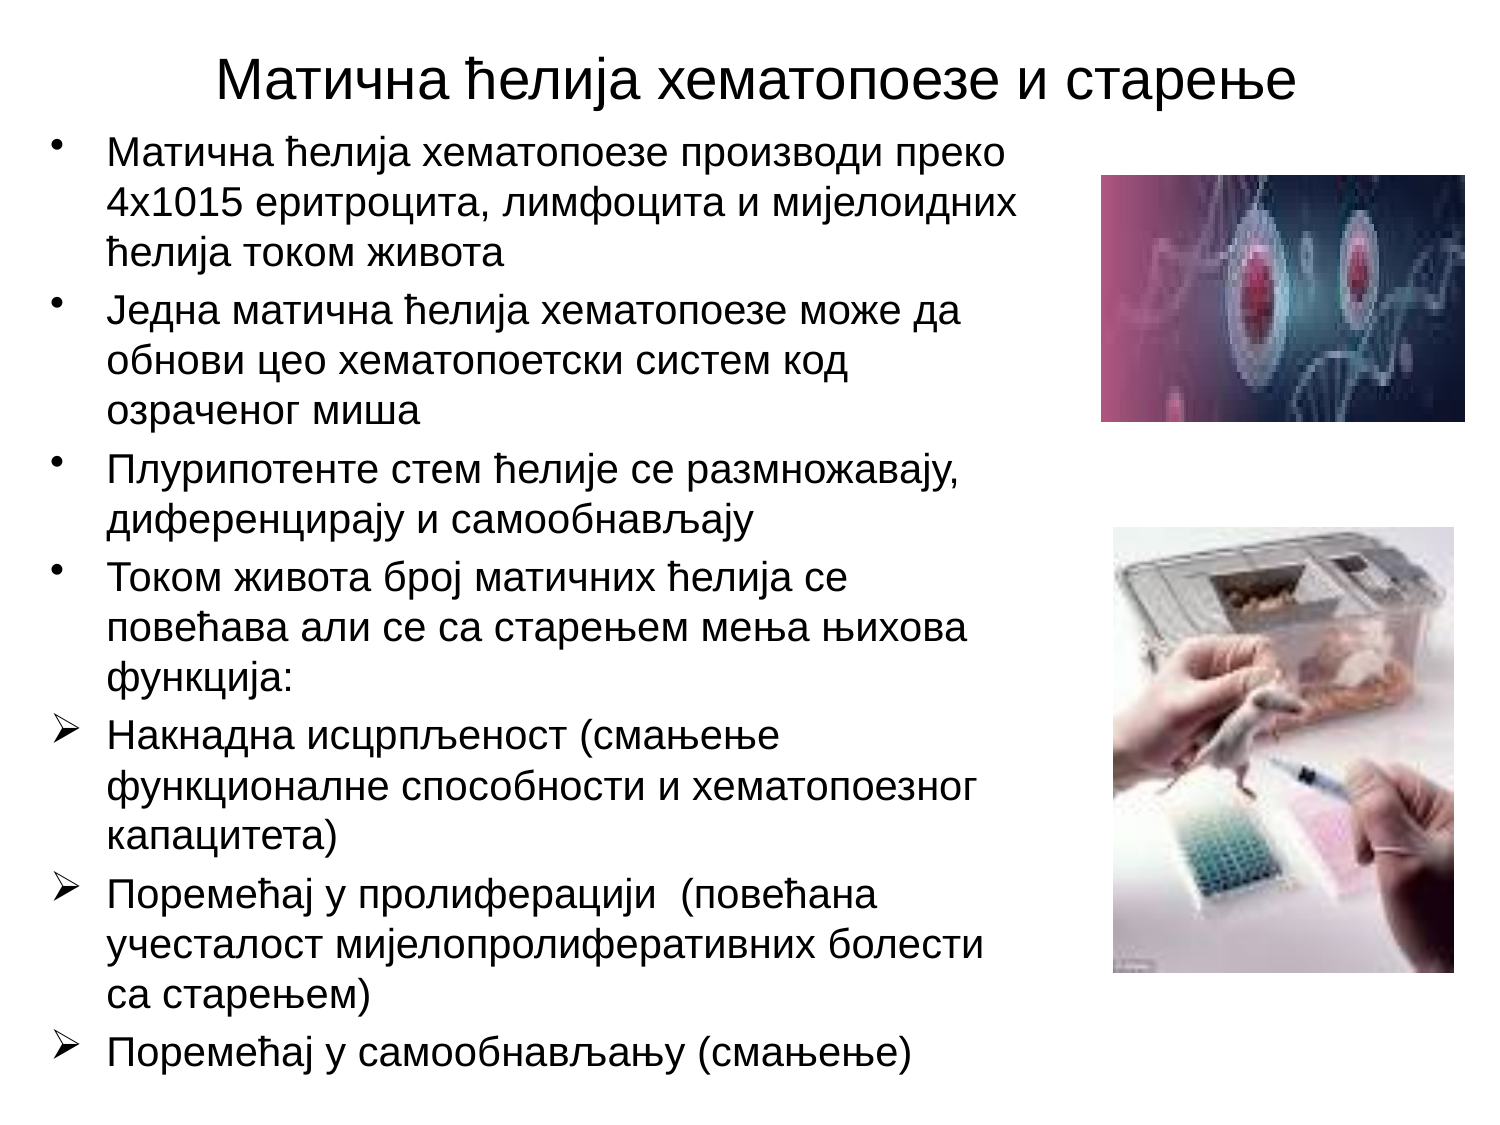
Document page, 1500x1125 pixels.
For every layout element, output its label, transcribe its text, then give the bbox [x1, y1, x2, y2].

list Матична ћелија хематопоезе производи преко 4х1015 еритроцита, лимфоцита и мијелоидних ћелија током живота Једна матична ћелија хематопоезе може да обнови цео хематопоетски систем код озраченог миша Плурипотенте стем ћелије се размножавају, диференцирају и самообнављају Током живота број матичних ћелија се повећава али се са старењем мења њихова функција: Накнадна исцрпљеност (смањење функционалне способности и хематопоезног капацитета) Поремећај у пролиферацији (повећана учесталост мијелопролиферативних болести са старењем) Поремећај у самообнављању (смањење) [35, 117, 1055, 1090]
picture [1113, 527, 1454, 973]
title Матична ћелија хематопоезе и старење [82, 0, 1432, 153]
picture [1101, 175, 1466, 423]
